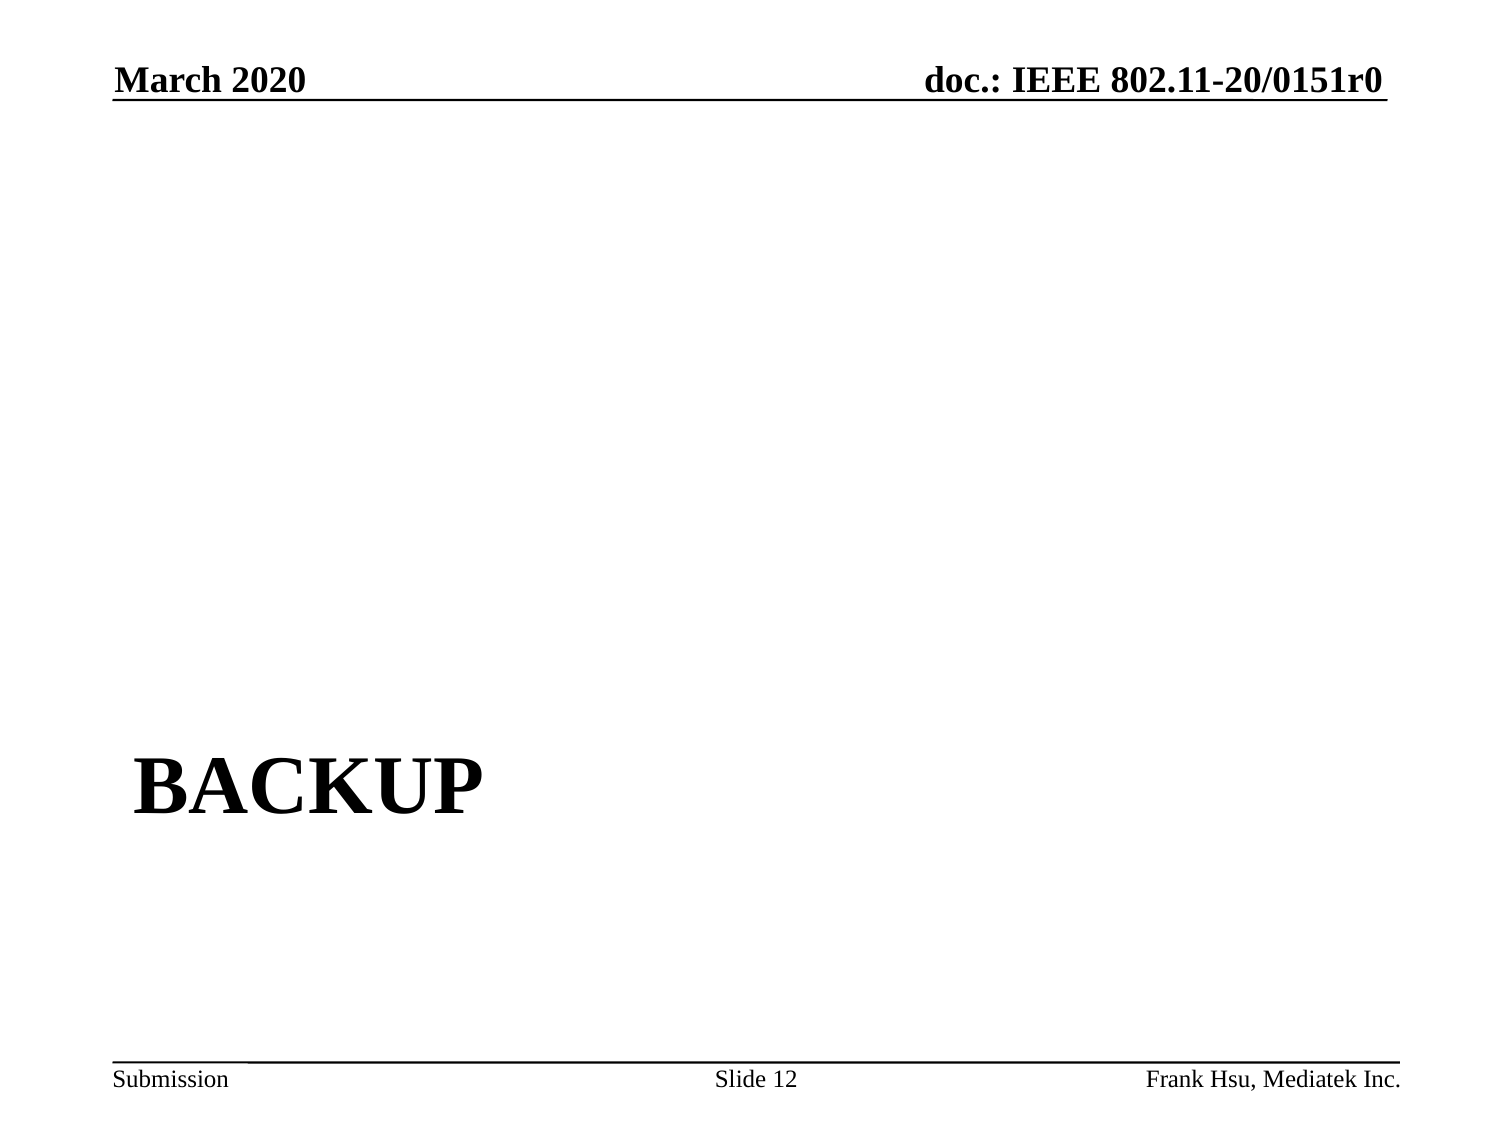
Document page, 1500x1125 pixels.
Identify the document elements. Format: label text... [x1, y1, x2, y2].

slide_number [114, 54, 309, 101]
footer Frank Hsu, Mediatek Inc. [1142, 1061, 1402, 1093]
title backup [118, 722, 1394, 947]
slide_number Slide 12 [712, 1061, 800, 1093]
